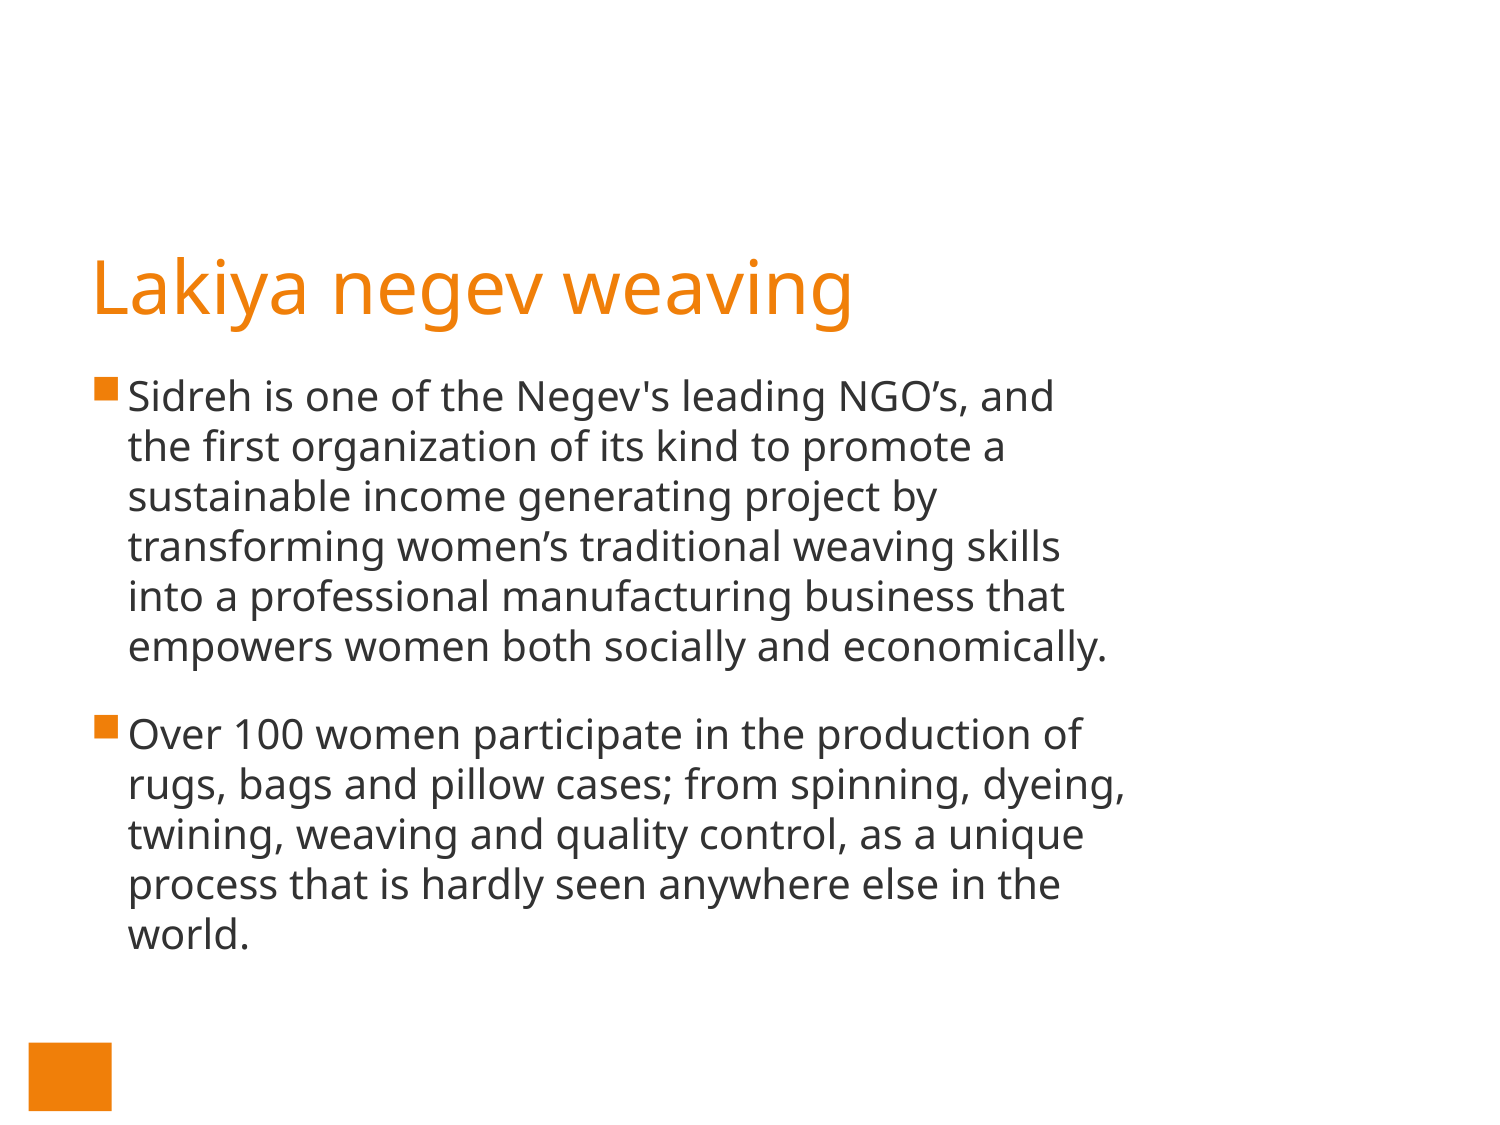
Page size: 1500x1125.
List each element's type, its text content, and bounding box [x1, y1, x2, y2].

list Sidreh is one of the Negev's leading NGO’s, and the first organization of its kind to promote a sustainable income generating project by transforming women’s traditional weaving skills into a professional manufacturing business that empowers women both socially and economically. Over 100 women participate in the production of rugs, bags and pillow cases; from spinning, dyeing, twining, weaving and quality control, as a unique process that is hardly seen anywhere else in the world. [74, 362, 1143, 1006]
title Lakiya negev weaving [74, 149, 1143, 338]
